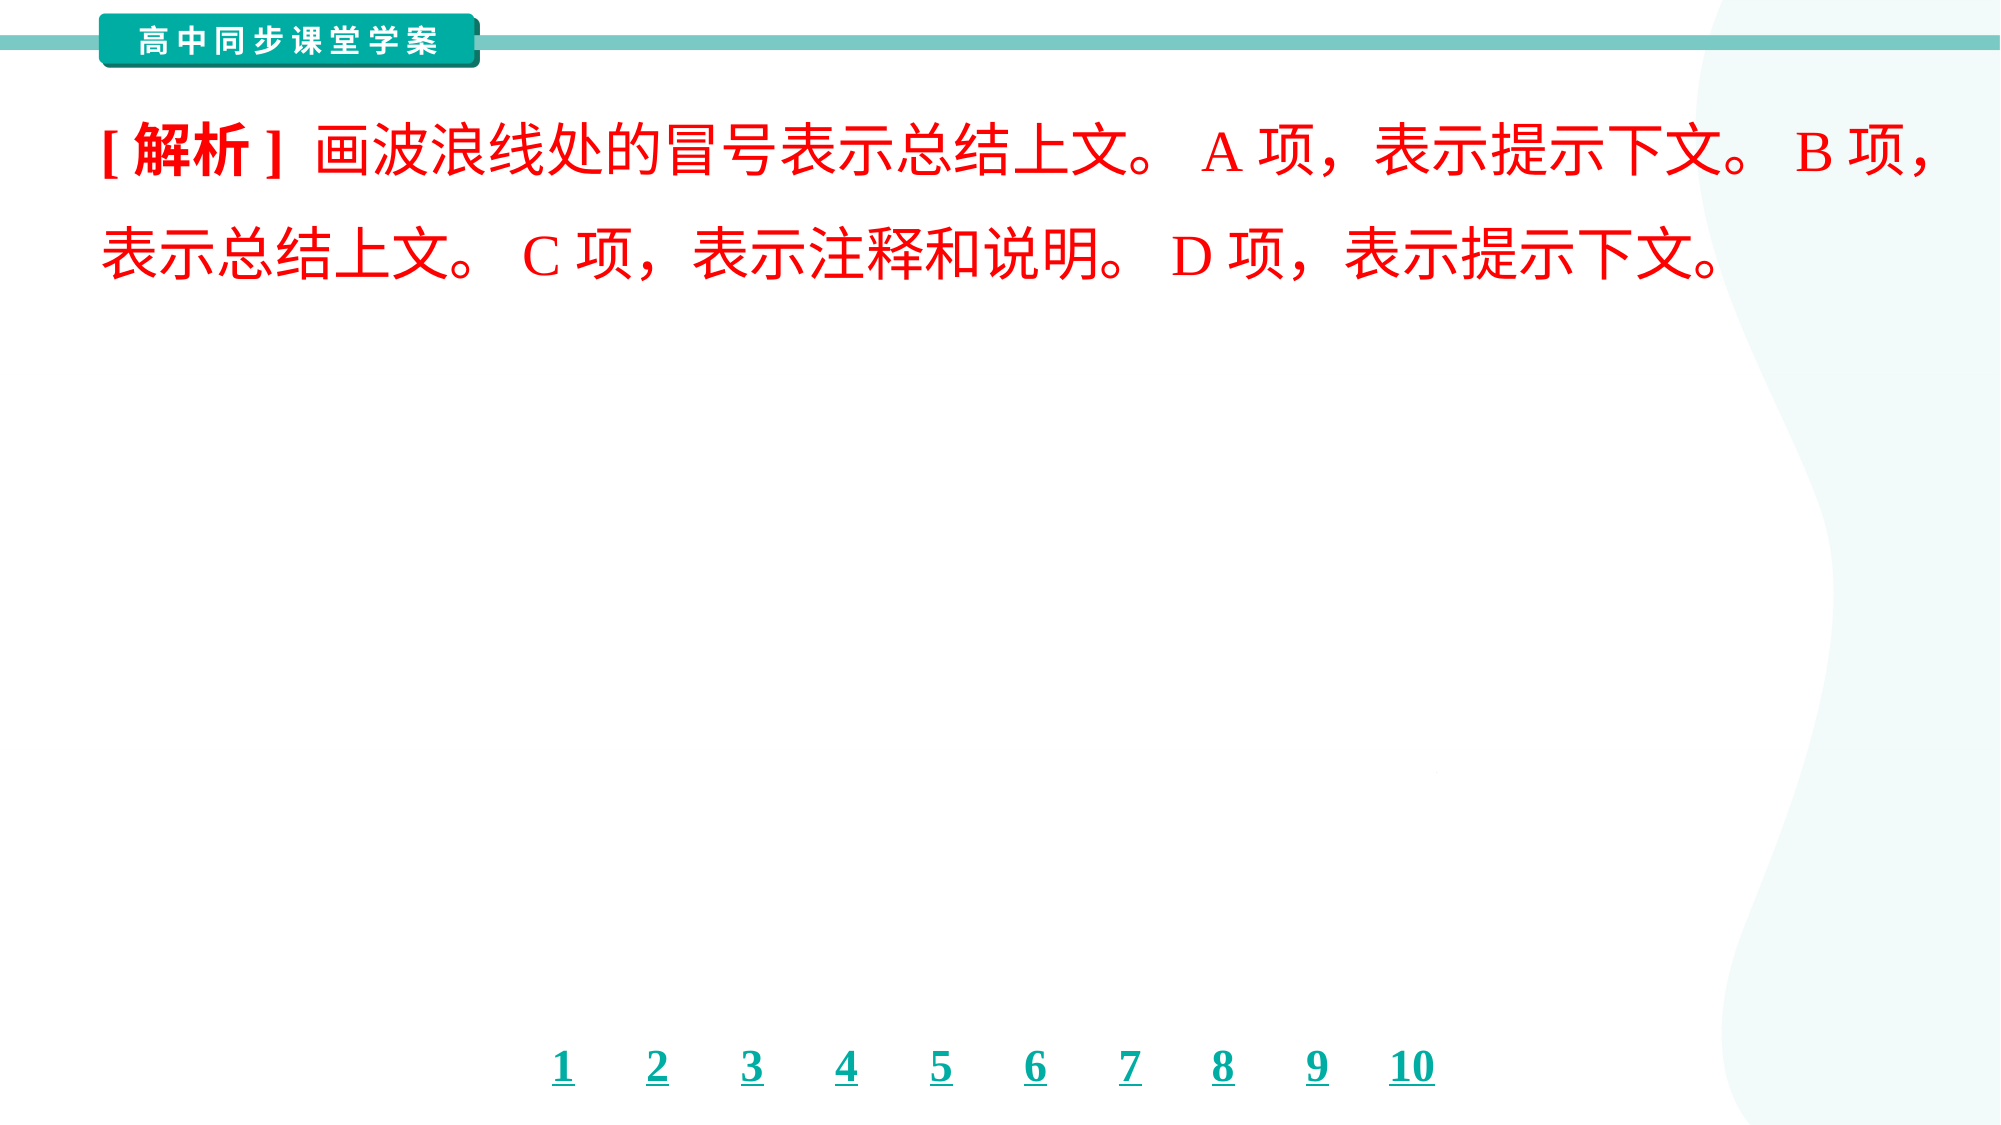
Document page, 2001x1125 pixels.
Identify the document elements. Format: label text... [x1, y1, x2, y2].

picture [0, 0, 2000, 1125]
text_box [解析] 画波浪线处的冒号表示总结上文。A项，表示提示下文。B项， 表示总结上文。C项，表示注释和说明。D项，表示提示下文。 [100, 76, 1899, 277]
